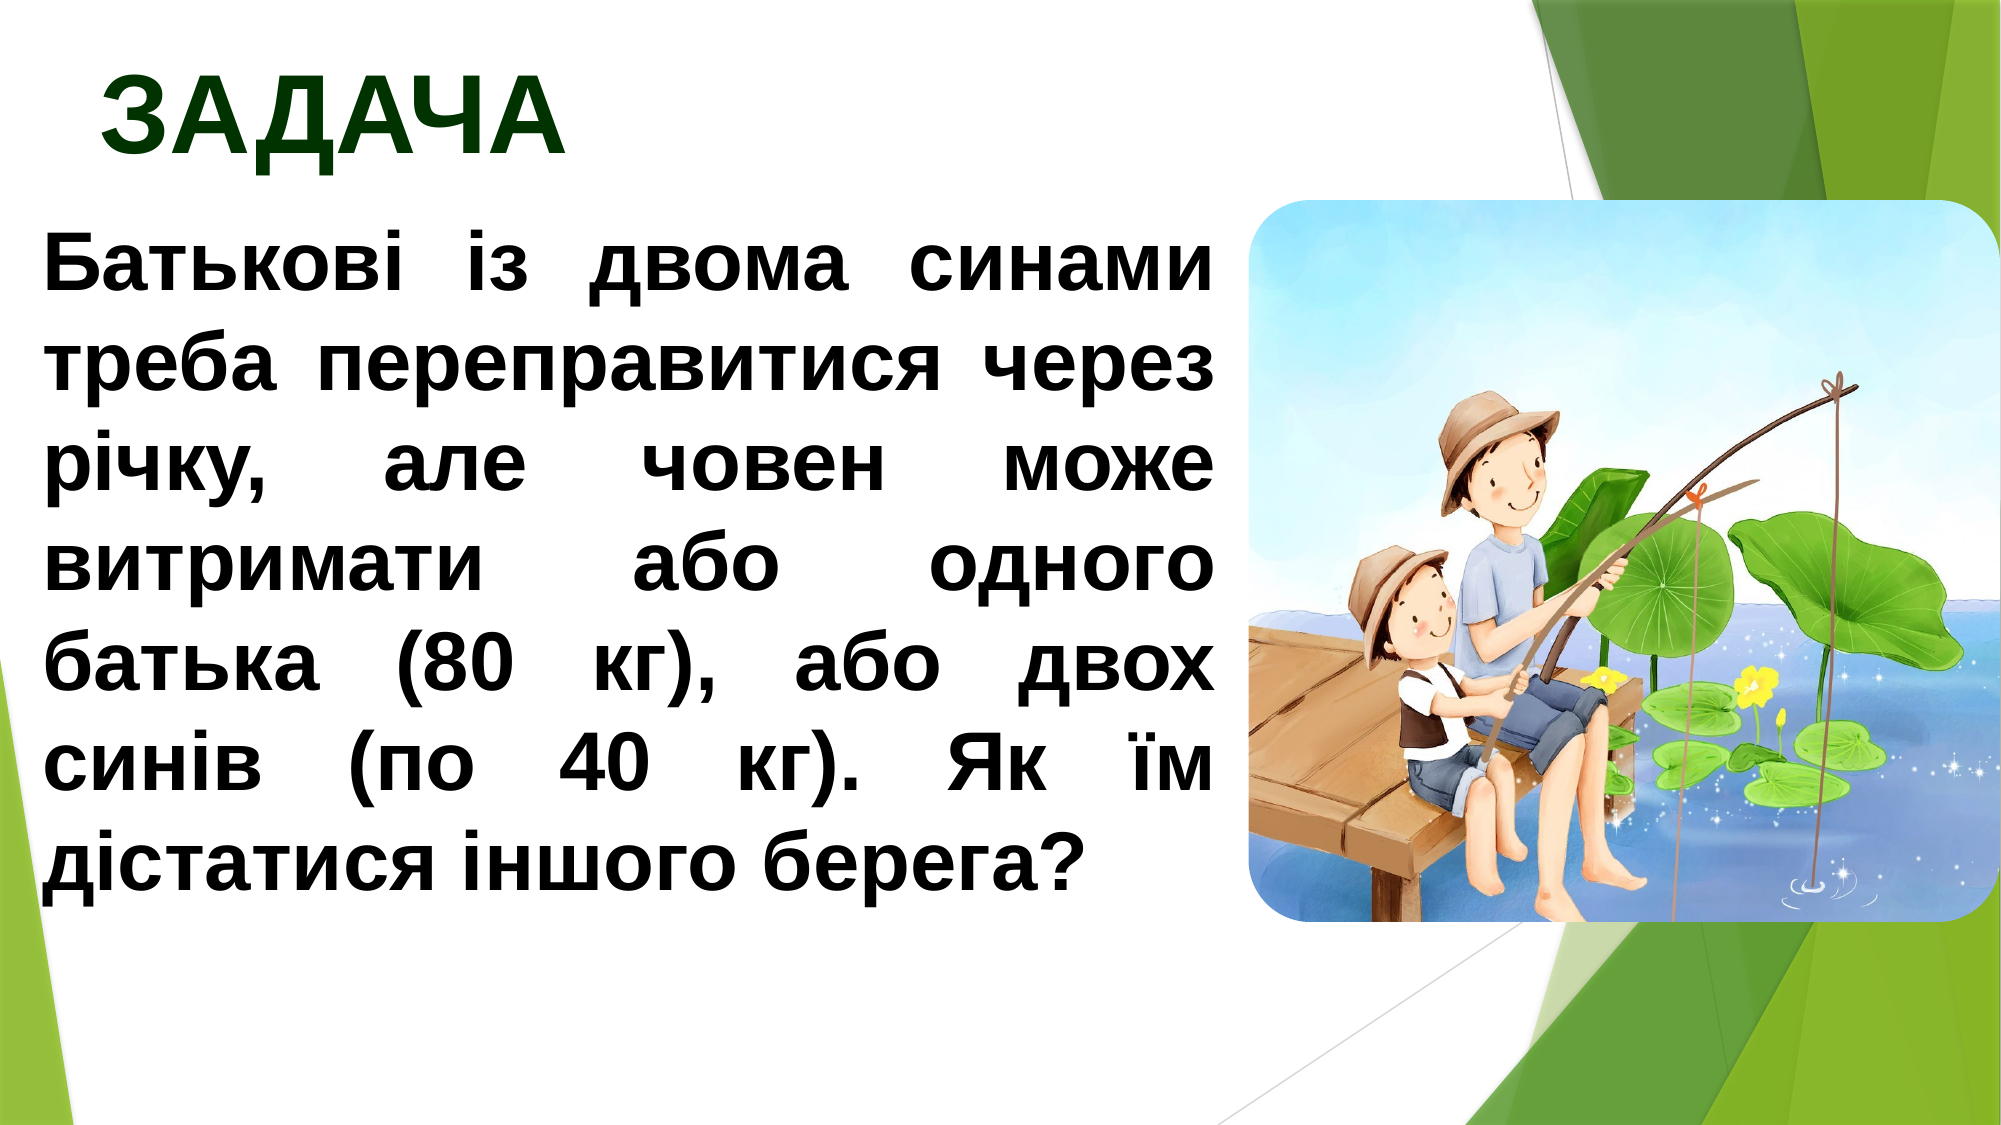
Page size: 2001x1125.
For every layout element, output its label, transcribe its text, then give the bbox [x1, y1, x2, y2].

picture [1248, 199, 2000, 923]
text_box ЗАДАЧА [84, 33, 884, 184]
text_box Батькові із двома синами треба переправитися через річку, але човен може витримати або одного батька (80 кг), або двох синів (по 40 кг). Як їм дістатися іншого берега? [27, 200, 1232, 915]
